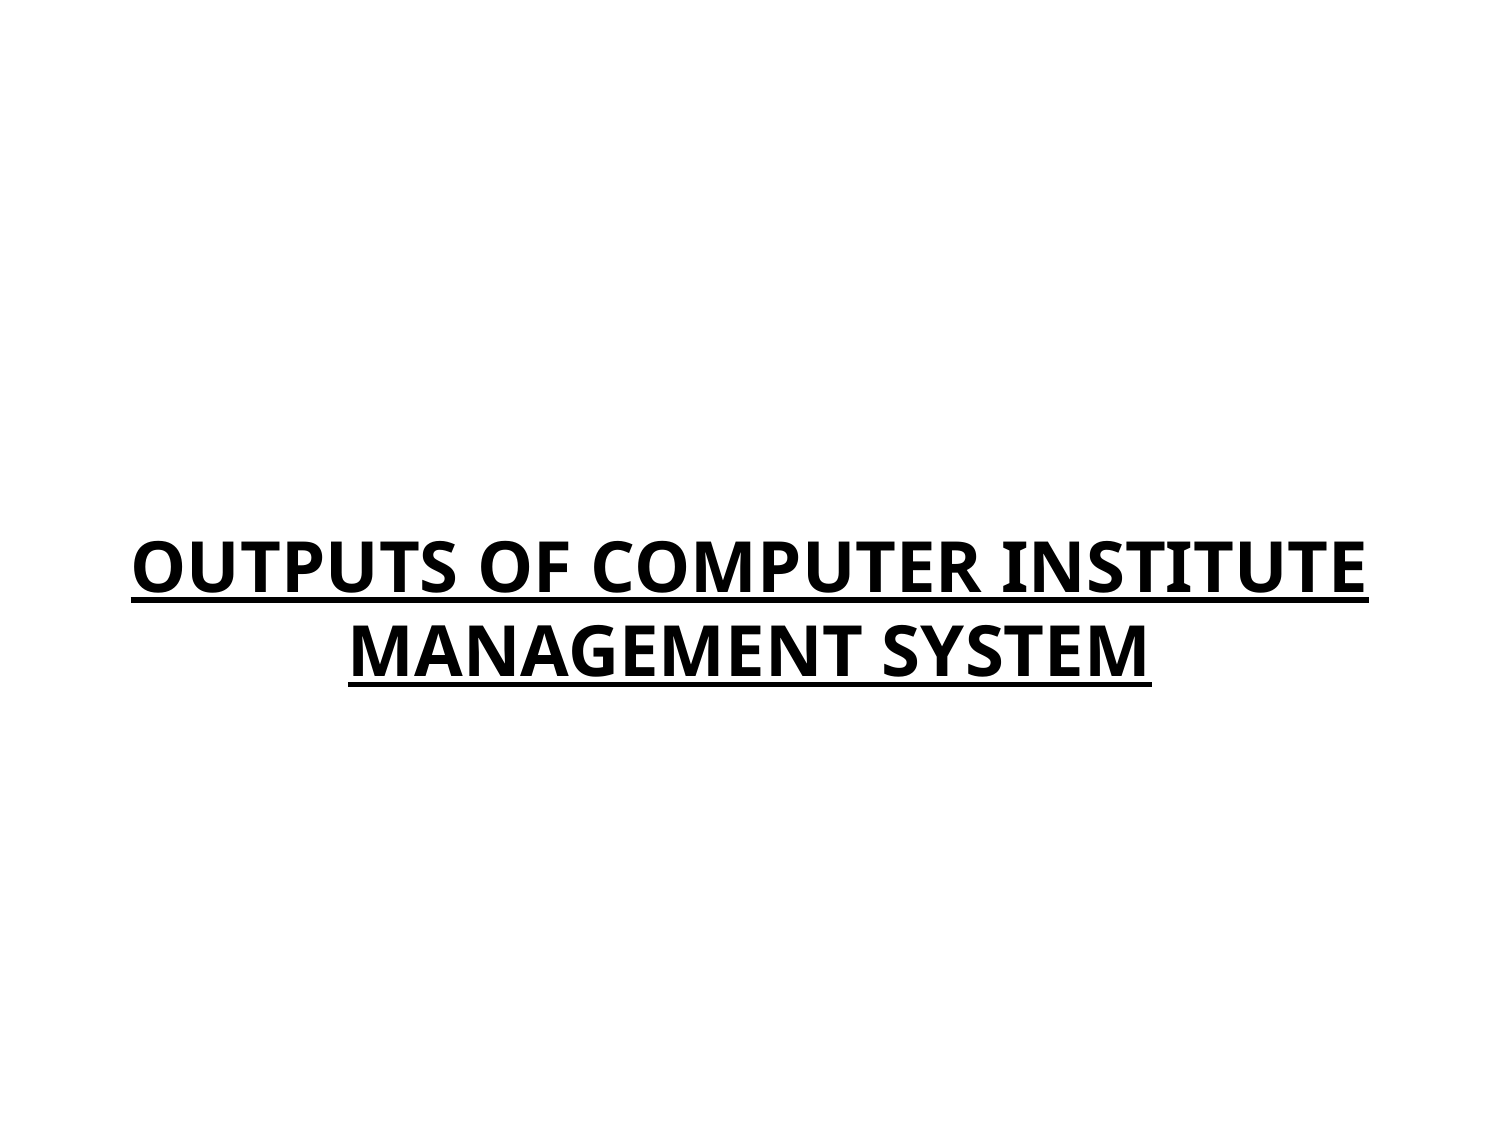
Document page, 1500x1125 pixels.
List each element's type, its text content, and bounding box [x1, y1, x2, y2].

title OUTPUTS OF COMPUTER INSTITUTE MANAGEMENT SYSTEM [75, 512, 1425, 700]
